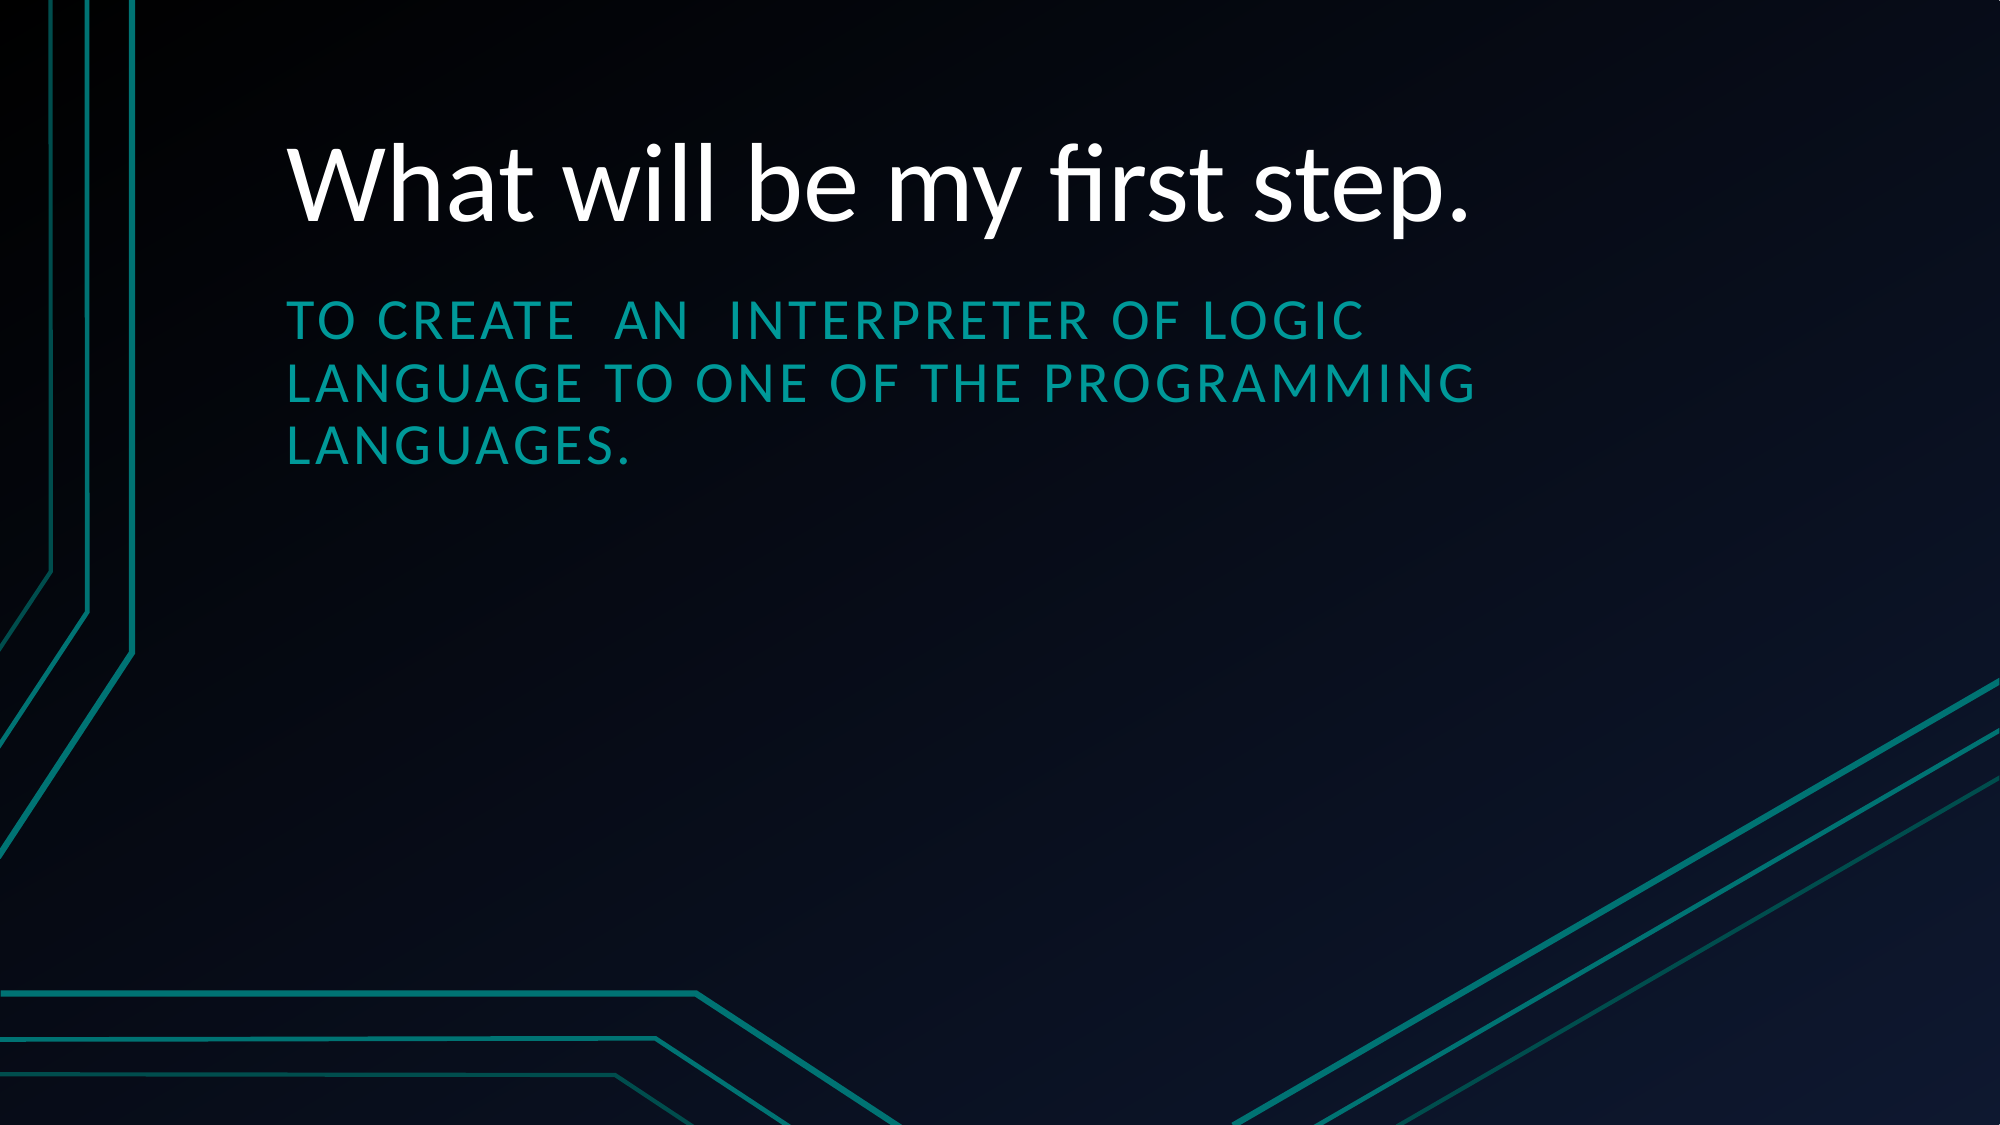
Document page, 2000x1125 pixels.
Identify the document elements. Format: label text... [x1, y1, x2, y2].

subtitle To create an interpreter of logic language to one of the programming languages. [266, 278, 1700, 567]
title What will be my first step. [266, 95, 1700, 256]
